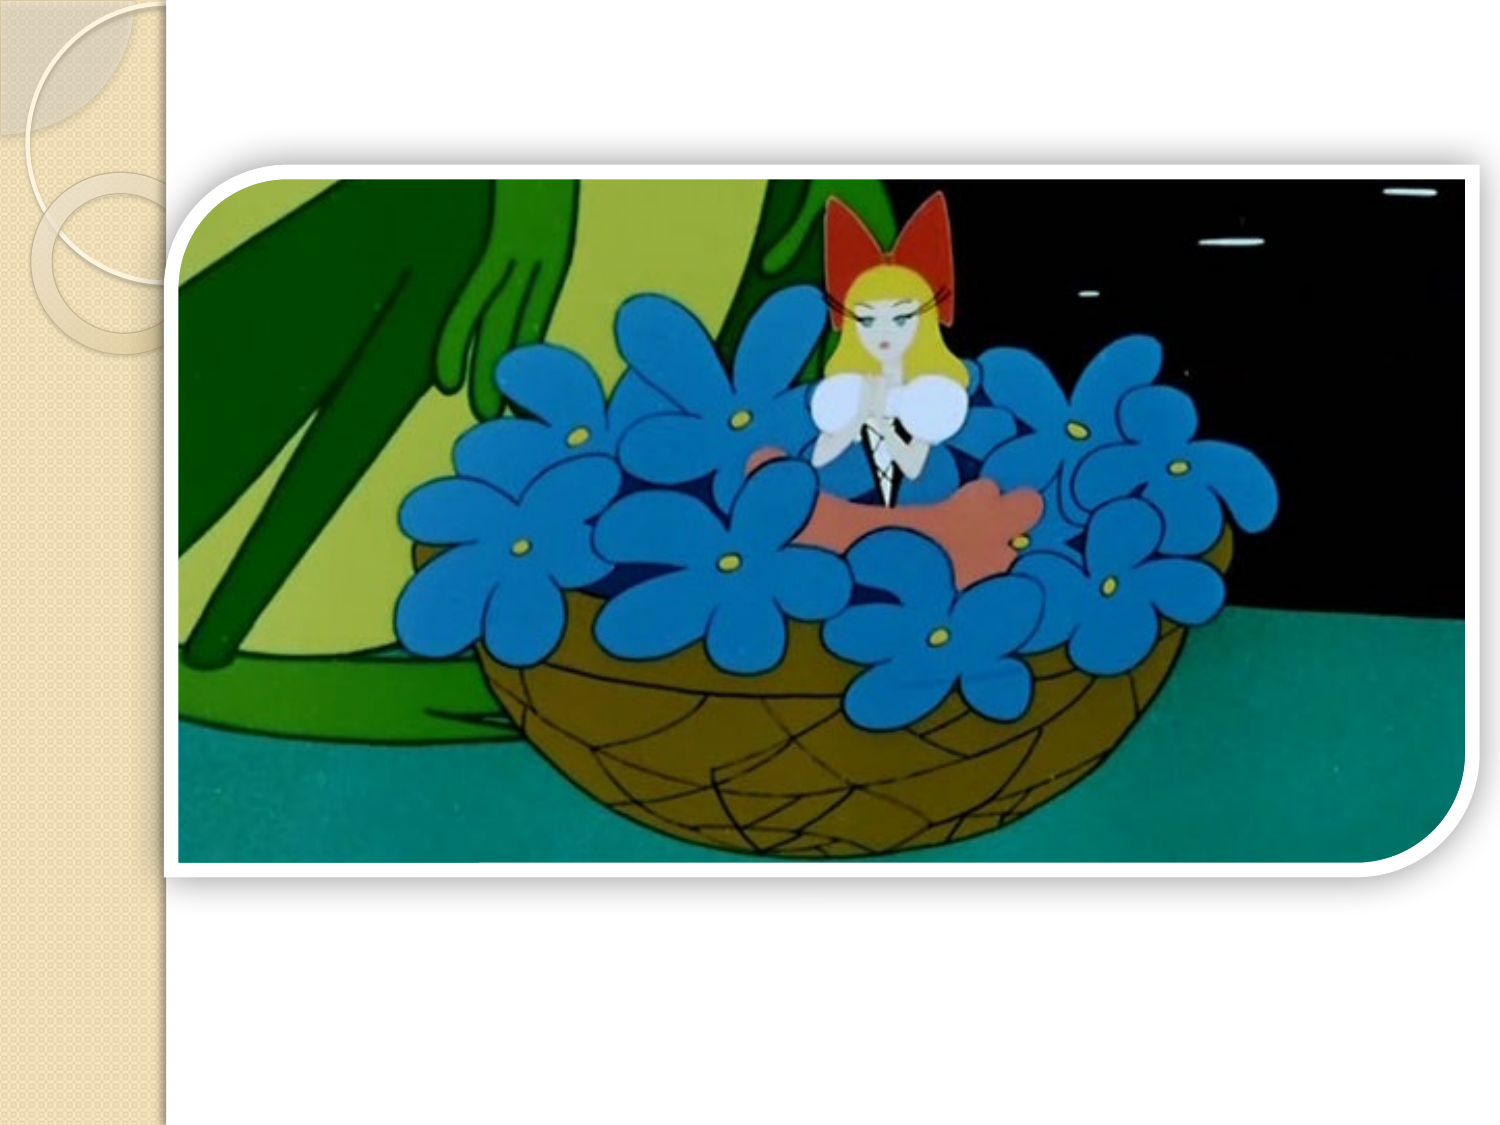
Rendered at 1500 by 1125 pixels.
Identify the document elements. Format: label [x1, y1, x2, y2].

picture [170, 171, 1473, 871]
